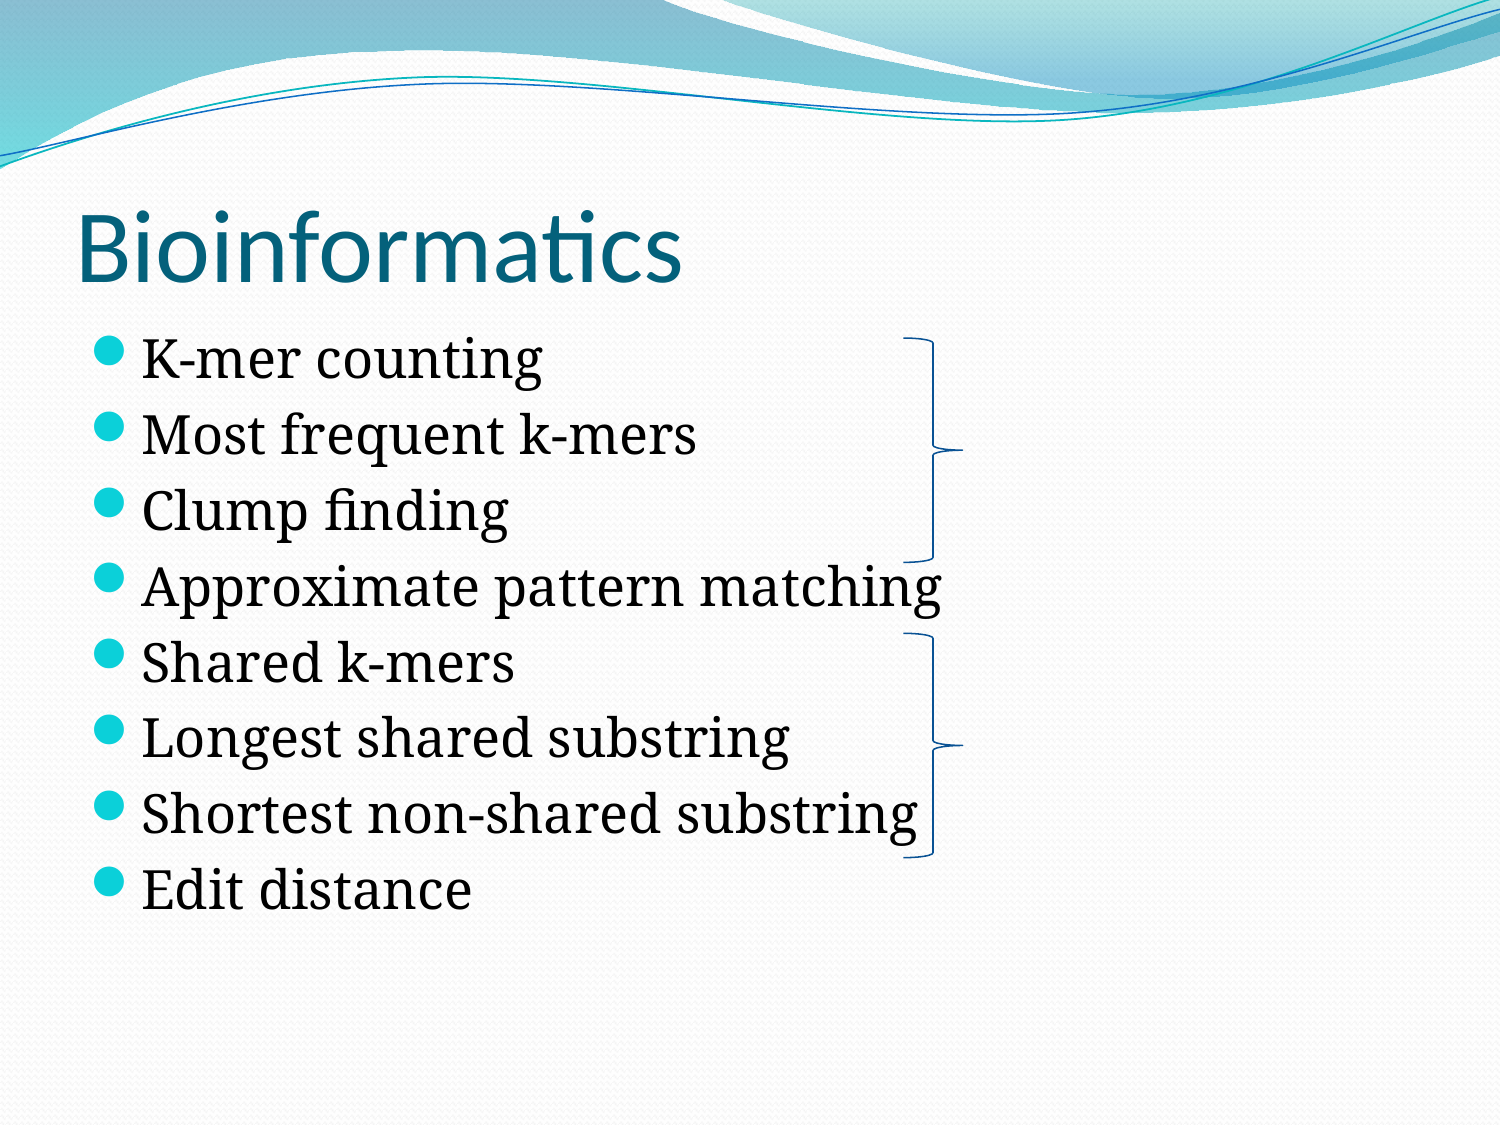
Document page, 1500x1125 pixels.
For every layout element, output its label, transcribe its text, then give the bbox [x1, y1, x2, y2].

title Bioinformatics [75, 115, 1425, 303]
text_box [903, 337, 964, 564]
text_box [903, 632, 964, 859]
list K-mer counting Most frequent k-mers Clump finding Approximate pattern matching Shared k-mers Longest shared substring Shortest non-shared substring Edit distance [75, 317, 1425, 1038]
